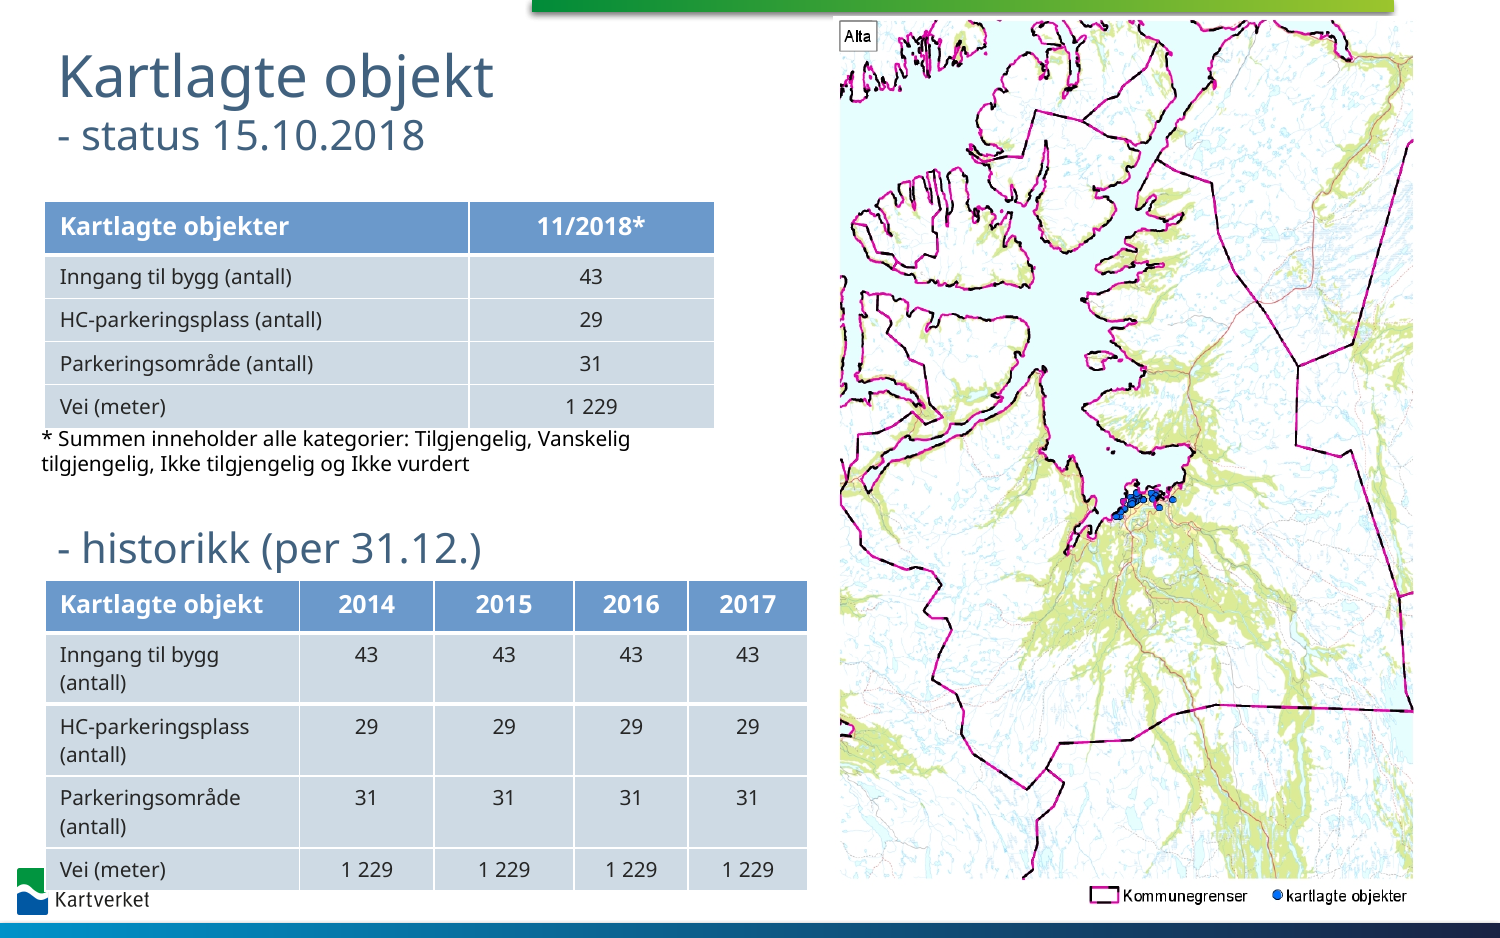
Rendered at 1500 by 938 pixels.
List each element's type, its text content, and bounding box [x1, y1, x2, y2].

table_cell Parkeringsområde (antall) [46, 777, 299, 847]
table_cell HC-parkeringsplass (antall) [46, 706, 299, 775]
table_cell 43 [300, 635, 433, 702]
table_cell 29 [435, 706, 573, 775]
table_cell 29 [470, 299, 714, 341]
table_cell 43 [435, 635, 573, 702]
table_header 2017 [689, 581, 807, 631]
table_header Kartlagte objekt [46, 581, 299, 631]
table_cell 29 [689, 706, 807, 775]
table_header 2015 [435, 581, 573, 631]
table_cell 1 229 [300, 849, 433, 890]
table_cell 31 [435, 777, 573, 847]
table_cell Inngang til bygg (antall) [45, 257, 468, 298]
table_cell 1 229 [689, 849, 807, 890]
table_cell 43 [470, 257, 714, 298]
table_cell Inngang til bygg (antall) [46, 635, 299, 702]
table_header 11/2018* [470, 202, 714, 253]
text_box Kartlagte objekt - status 15.10.2018 [42, 24, 828, 167]
table_cell HC-parkeringsplass (antall) [45, 299, 468, 341]
table_cell Parkeringsområde (antall) [45, 342, 468, 384]
table_header Kartlagte objekter [45, 202, 468, 253]
table_cell 31 [470, 342, 714, 384]
text_box - historikk (per 31.12.) [42, 496, 828, 580]
table_cell 29 [575, 706, 687, 775]
text_box * Summen inneholder alle kategorier: Tilgjengelig, Vanskelig tilgjengelig, Ikke tilgjengelig og Ikke vurdert [26, 417, 711, 483]
table_header 2014 [300, 581, 433, 631]
table_cell 1 229 [470, 385, 714, 428]
table_cell 29 [300, 706, 433, 775]
table_cell 31 [575, 777, 687, 847]
table_header 2016 [575, 581, 687, 631]
table_cell 31 [689, 777, 807, 847]
table_cell 31 [300, 777, 433, 847]
table_cell 43 [575, 635, 687, 702]
picture [833, 16, 1419, 913]
table_cell 43 [689, 635, 807, 702]
table_cell 1 229 [575, 849, 687, 890]
table_cell Vei (meter) [45, 385, 468, 417]
table_cell 1 229 [435, 849, 573, 890]
table_cell Vei (meter) [46, 849, 299, 890]
